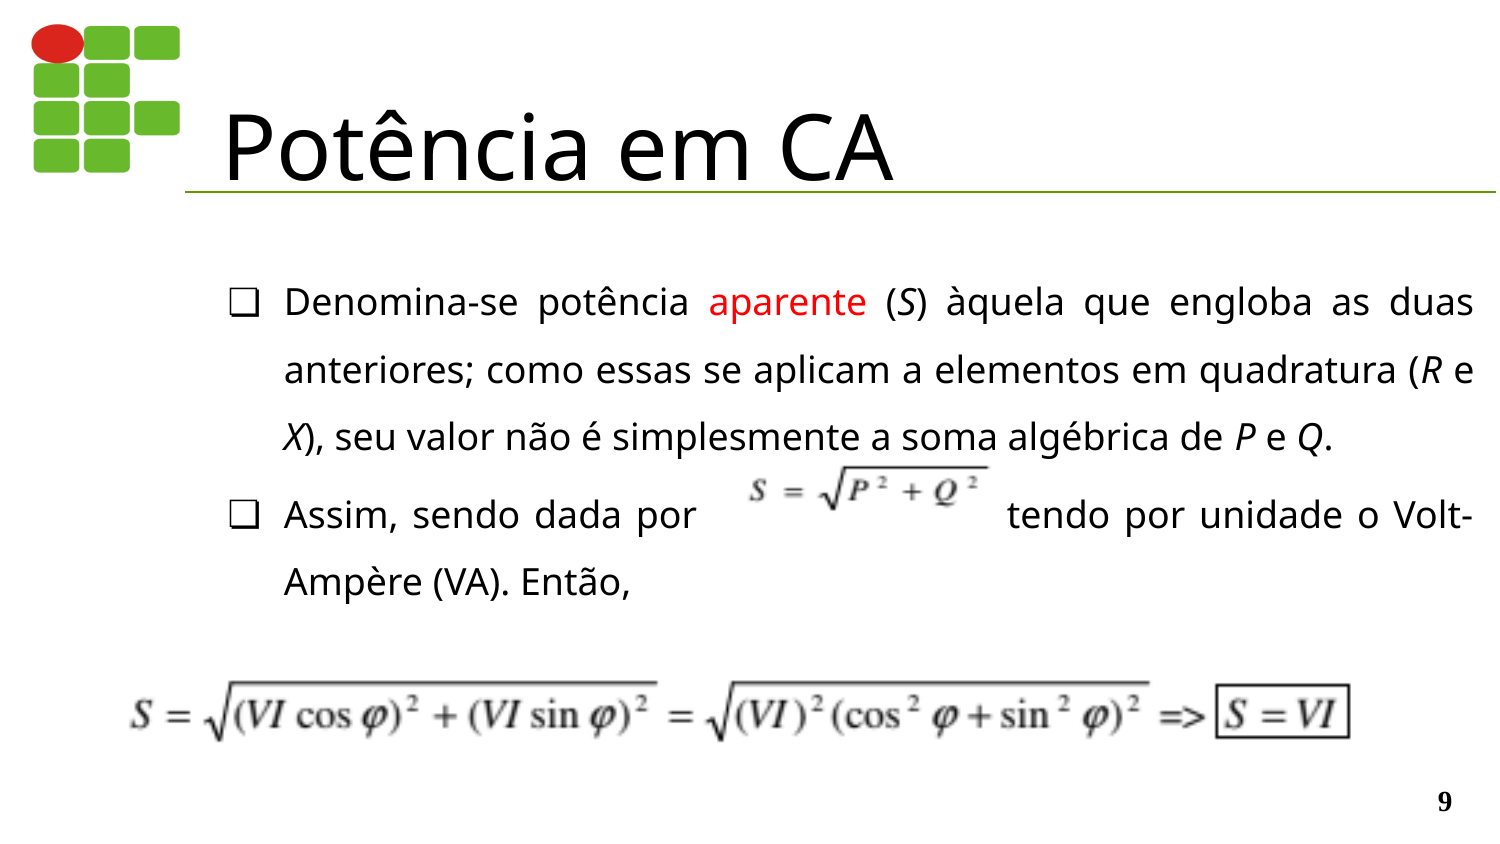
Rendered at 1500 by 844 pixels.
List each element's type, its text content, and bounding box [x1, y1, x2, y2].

list Denomina-se potência aparente (S) àquela que engloba as duas anteriores; como essas se aplicam a elementos em quadratura (R e X), seu valor não é simplesmente a soma algébrica de P e Q. [193, 248, 1490, 448]
picture [738, 460, 994, 531]
title Potência em CA [206, 26, 1468, 207]
text_box ‹#› [1390, 768, 1468, 825]
list Assim, sendo dada por e tendo por unidade o Volt-Ampère (VA). Então, [193, 460, 1490, 592]
picture [29, 23, 182, 174]
picture [113, 657, 1387, 770]
